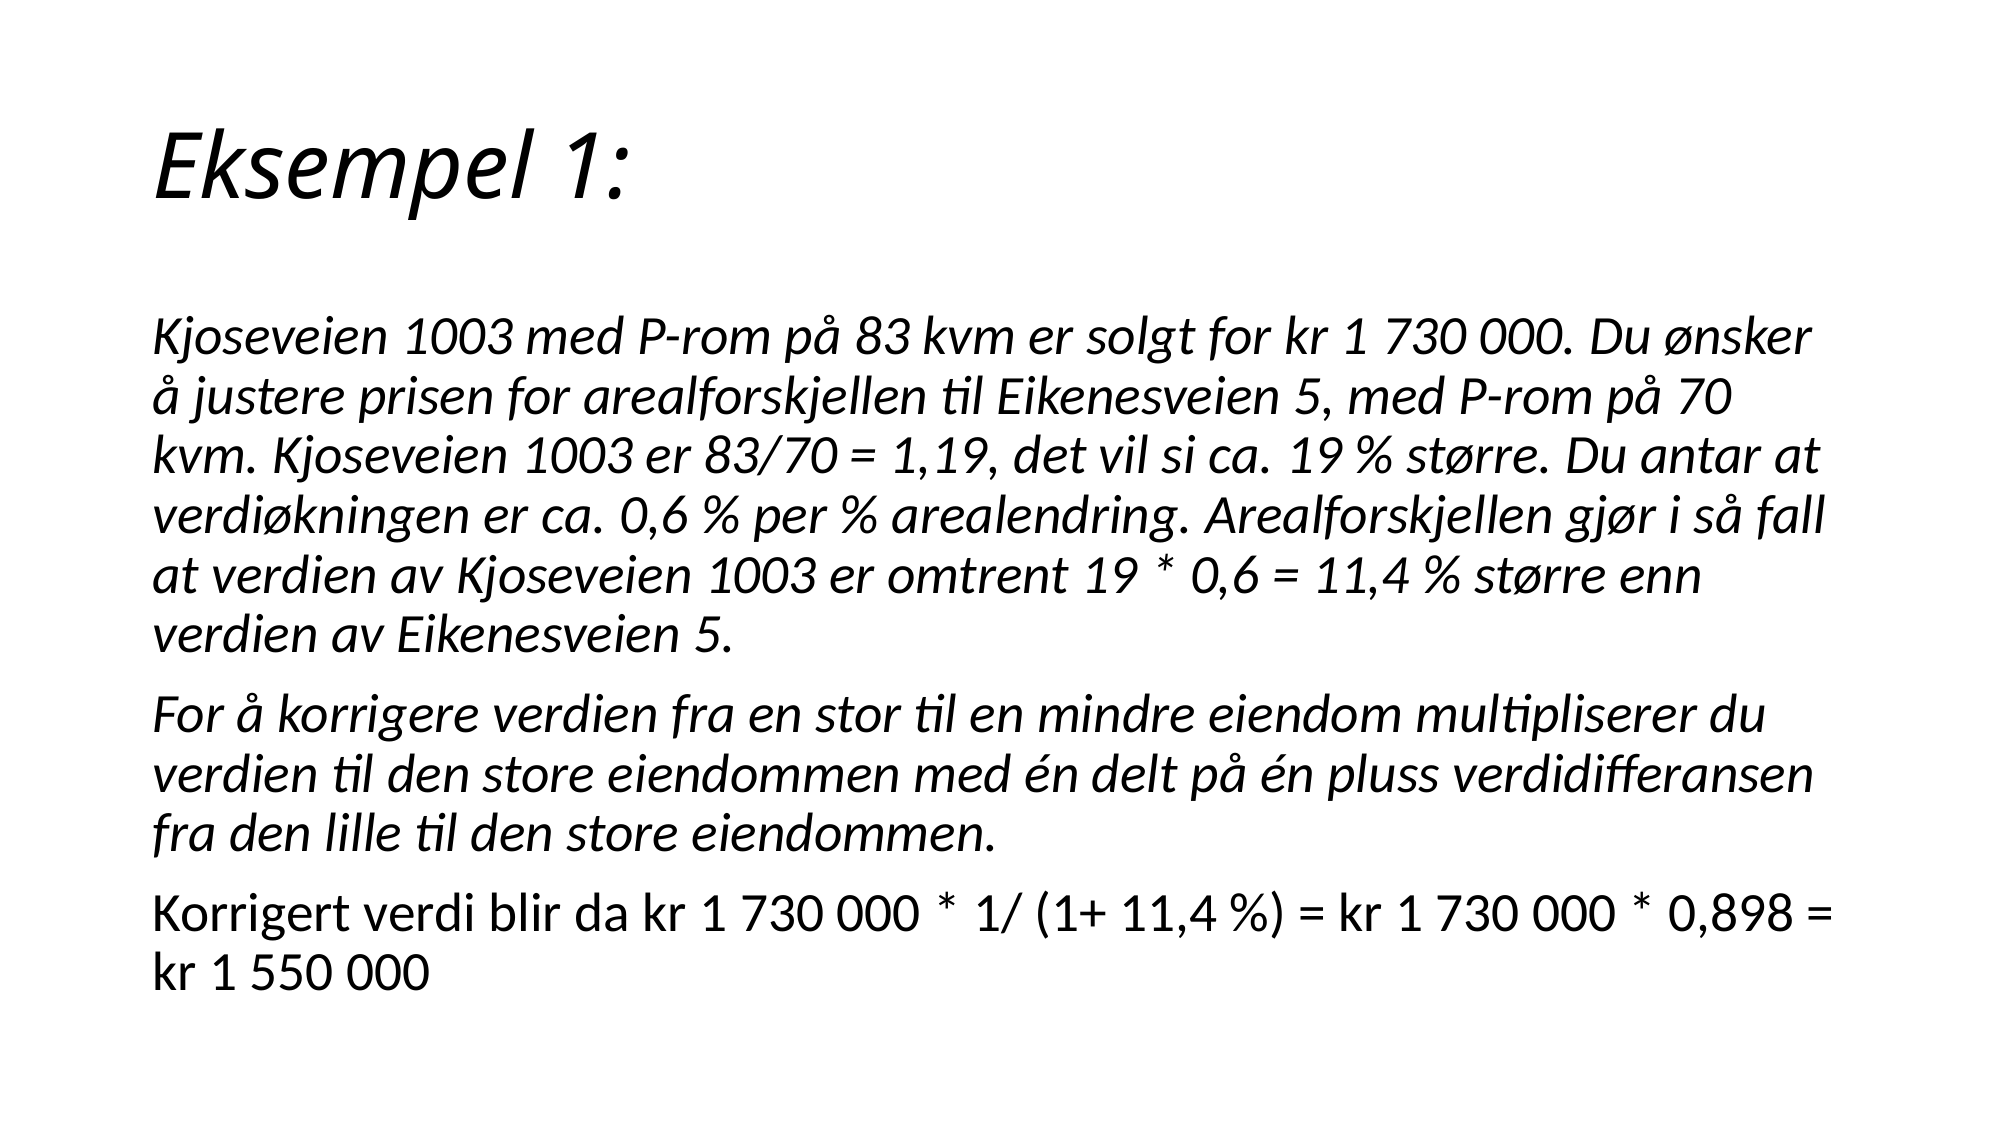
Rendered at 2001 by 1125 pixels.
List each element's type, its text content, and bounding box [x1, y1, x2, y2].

title Eksempel 1: [137, 59, 1863, 278]
list Kjoseveien 1003 med P-rom på 83 kvm er solgt for kr 1 730 000. Du ønsker å justere prisen for arealforskjellen til Eikenesveien 5, med P-rom på 70 kvm. Kjoseveien 1003 er 83/70 = 1,19, det vil si ca. 19 % større. Du antar at verdiøkningen er ca. 0,6 % per % arealendring. Arealforskjellen gjør i så fall at verdien av Kjoseveien 1003 er omtrent 19 * 0,6 = 11,4 % større enn verdien av Eikenesveien 5. For å korrigere verdien fra en stor til en mindre eiendom multipliserer du verdien til den store eiendommen med én delt på én pluss verdidifferansen fra den lille til den store eiendommen. Korrigert verdi blir da kr 1 730 000 * 1/ (1+ 11,4 %) = kr 1 730 000 * 0,898 = kr 1 550 000 [137, 299, 1863, 1014]
